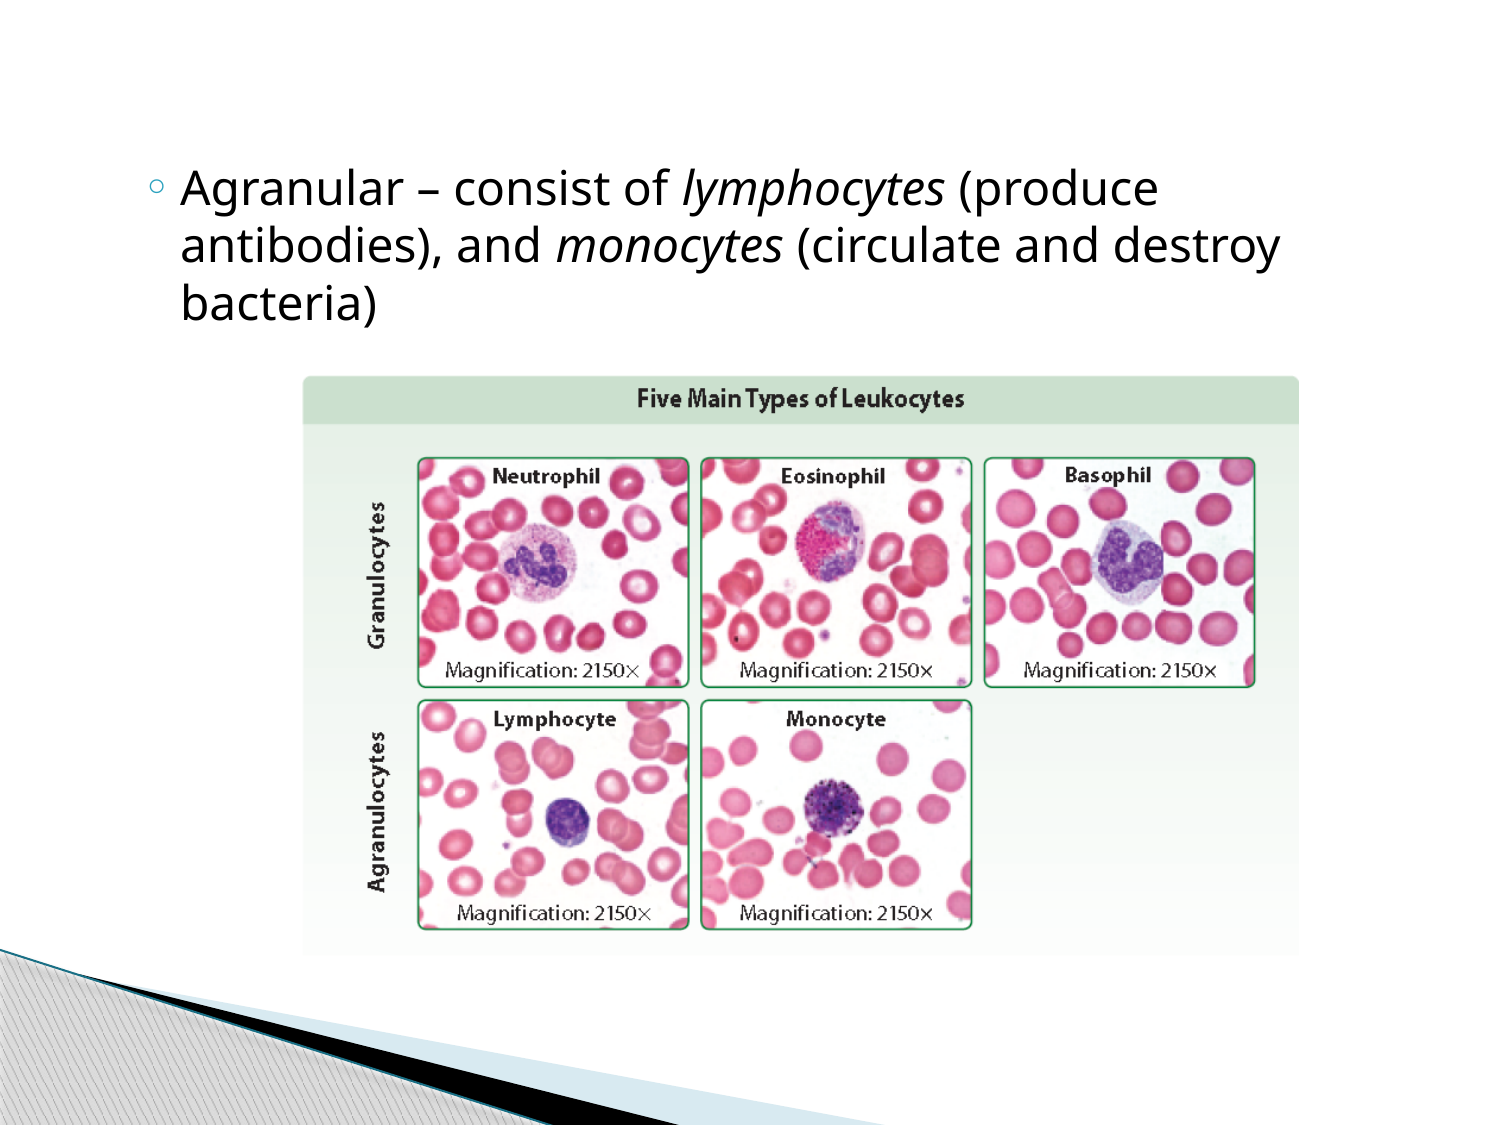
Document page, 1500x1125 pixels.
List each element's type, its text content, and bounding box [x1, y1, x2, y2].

picture [299, 374, 1299, 956]
list Agranular – consist of lymphocytes (produce antibodies), and monocytes (circulate and destroy bacteria) [63, 149, 1414, 893]
